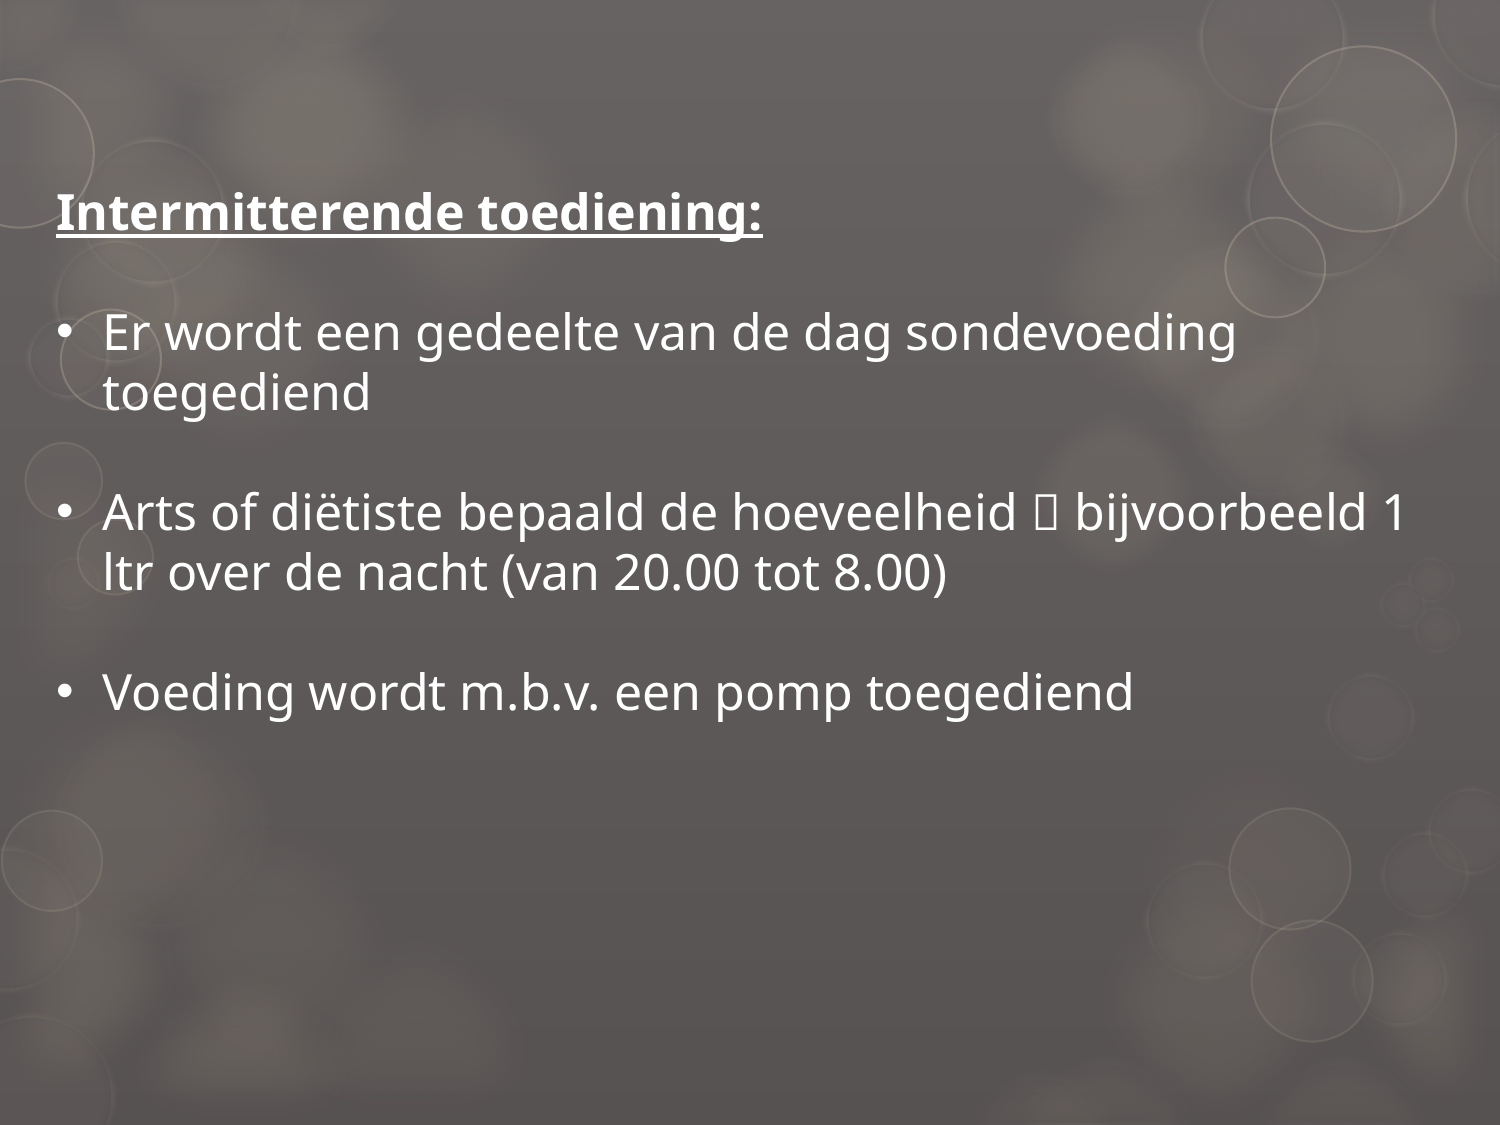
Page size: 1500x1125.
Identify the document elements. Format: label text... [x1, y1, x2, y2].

text_box Intermitterende toediening: Er wordt een gedeelte van de dag sondevoeding toegediend Arts of diëtiste bepaald de hoeveelheid  bijvoorbeeld 1 ltr over de nacht (van 20.00 tot 8.00) Voeding wordt m.b.v. een pomp toegediend [41, 172, 1459, 728]
